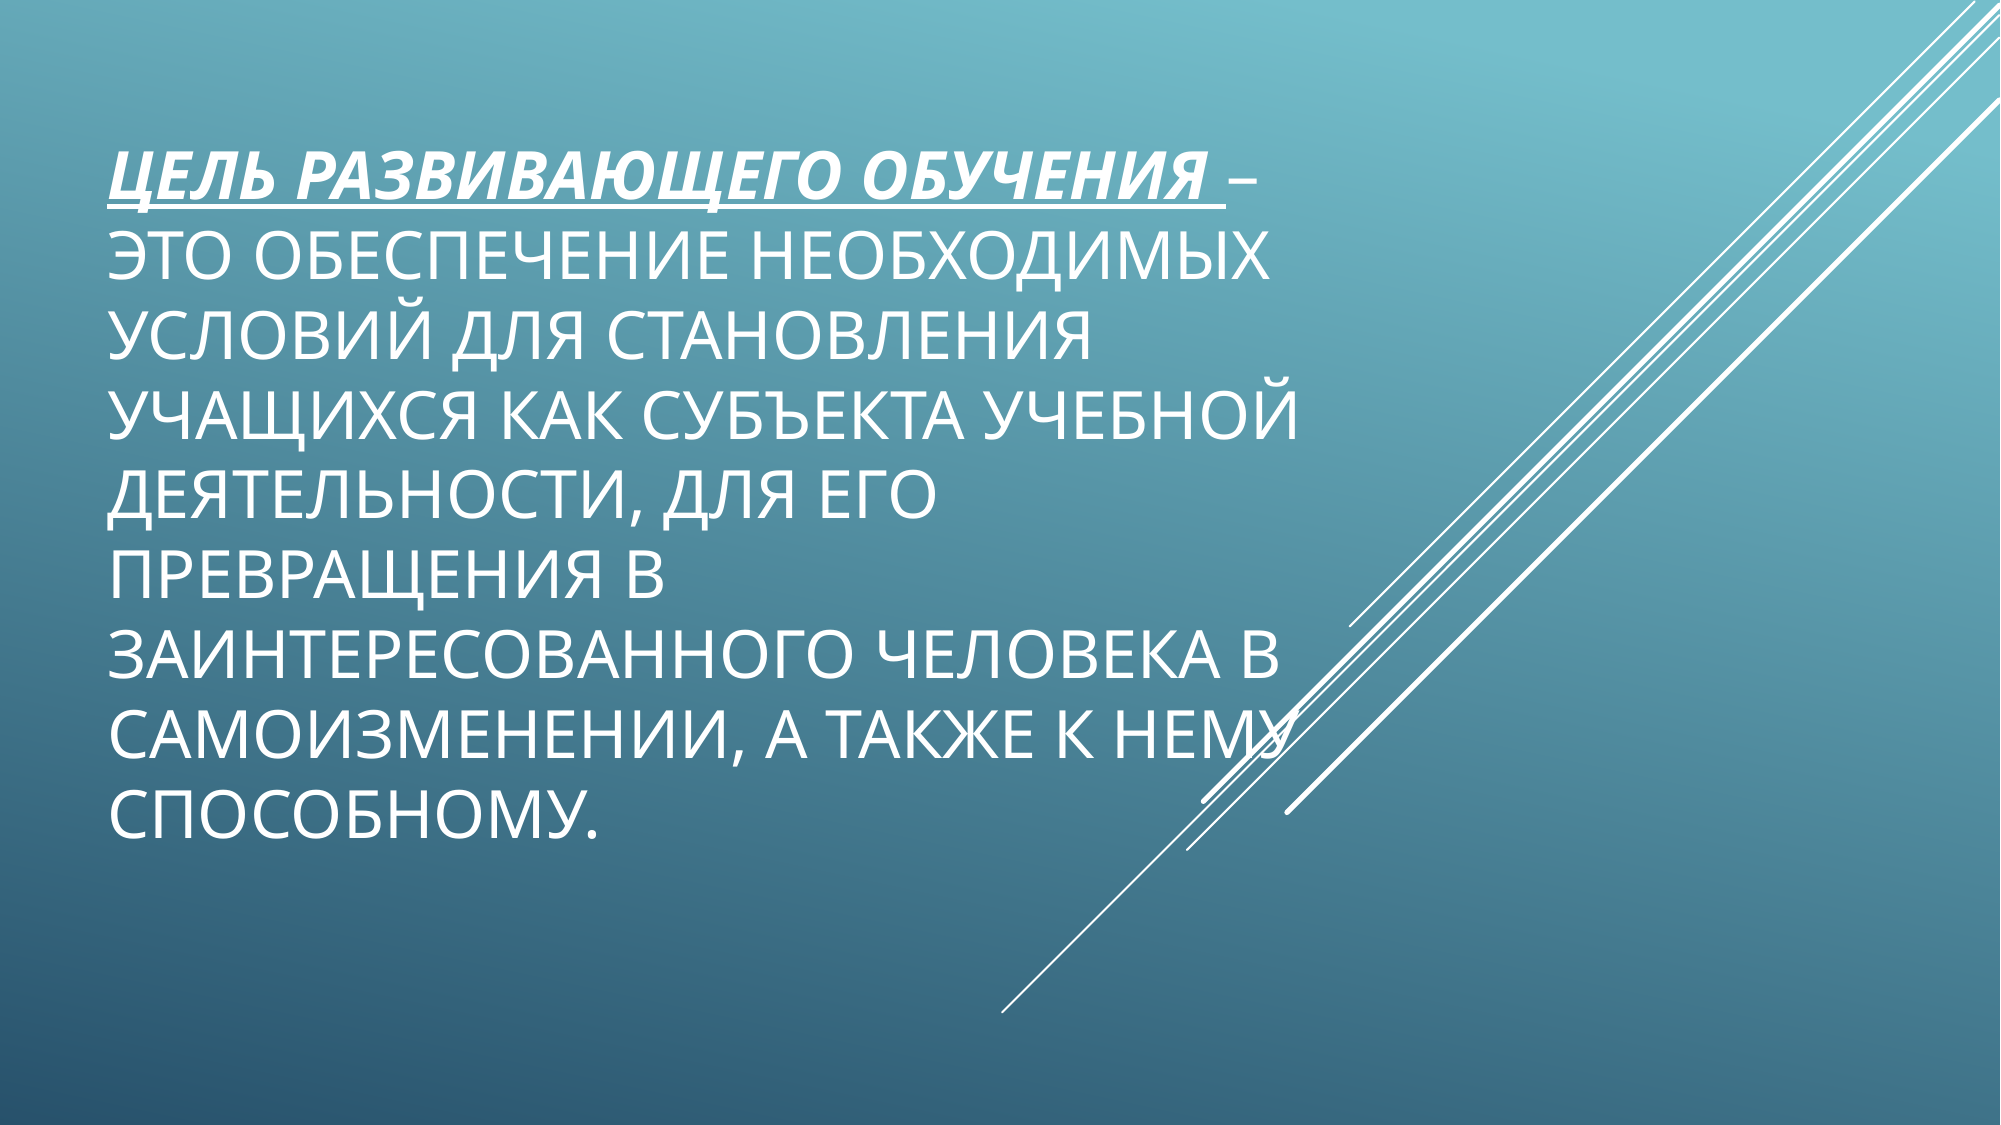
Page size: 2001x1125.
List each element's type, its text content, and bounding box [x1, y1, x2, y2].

title Цель развивающего обучения – это обеспечение необходимых условий для становления учащихся как субъекта учебной деятельности, для его превращения в заинтересованного человека в самоизменении, а также к нему способному. [92, 55, 1413, 860]
